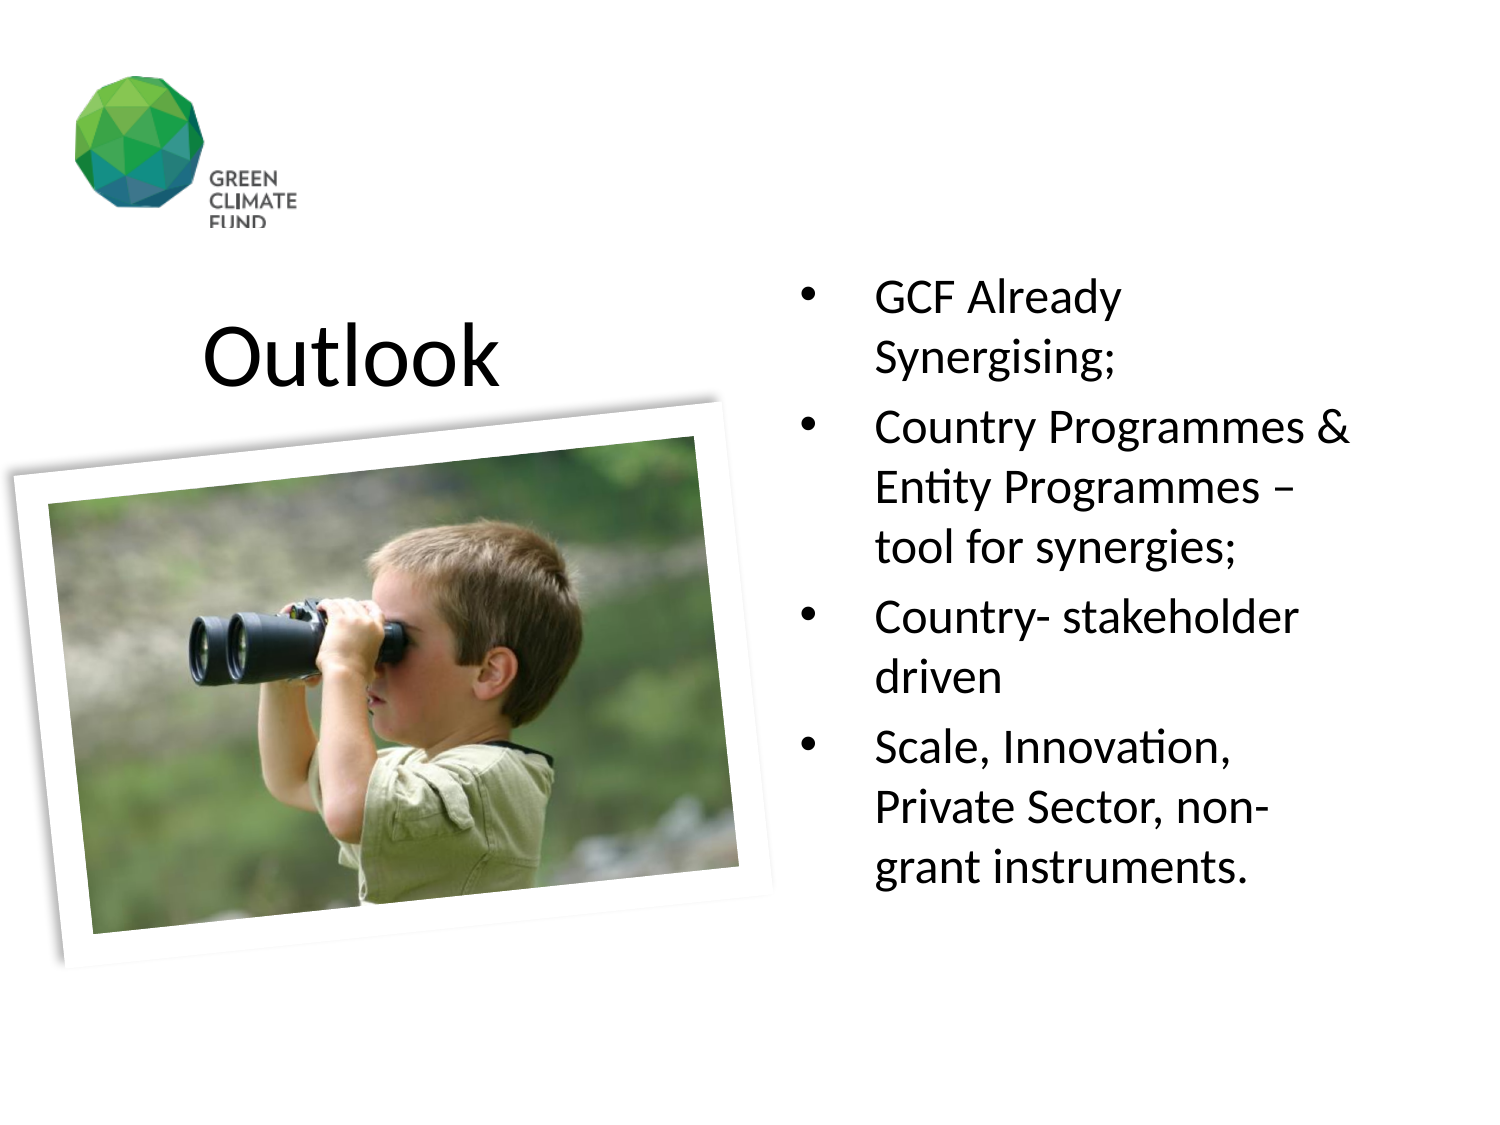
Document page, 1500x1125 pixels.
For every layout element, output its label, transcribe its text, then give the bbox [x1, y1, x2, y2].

list GCF Already Synergising; Country Programmes & Entity Programmes – tool for synergies; Country- stakeholder driven Scale, Innovation, Private Sector, non-grant instruments. [781, 255, 1375, 1005]
picture [49, 436, 738, 934]
title Outlook [187, 255, 781, 444]
